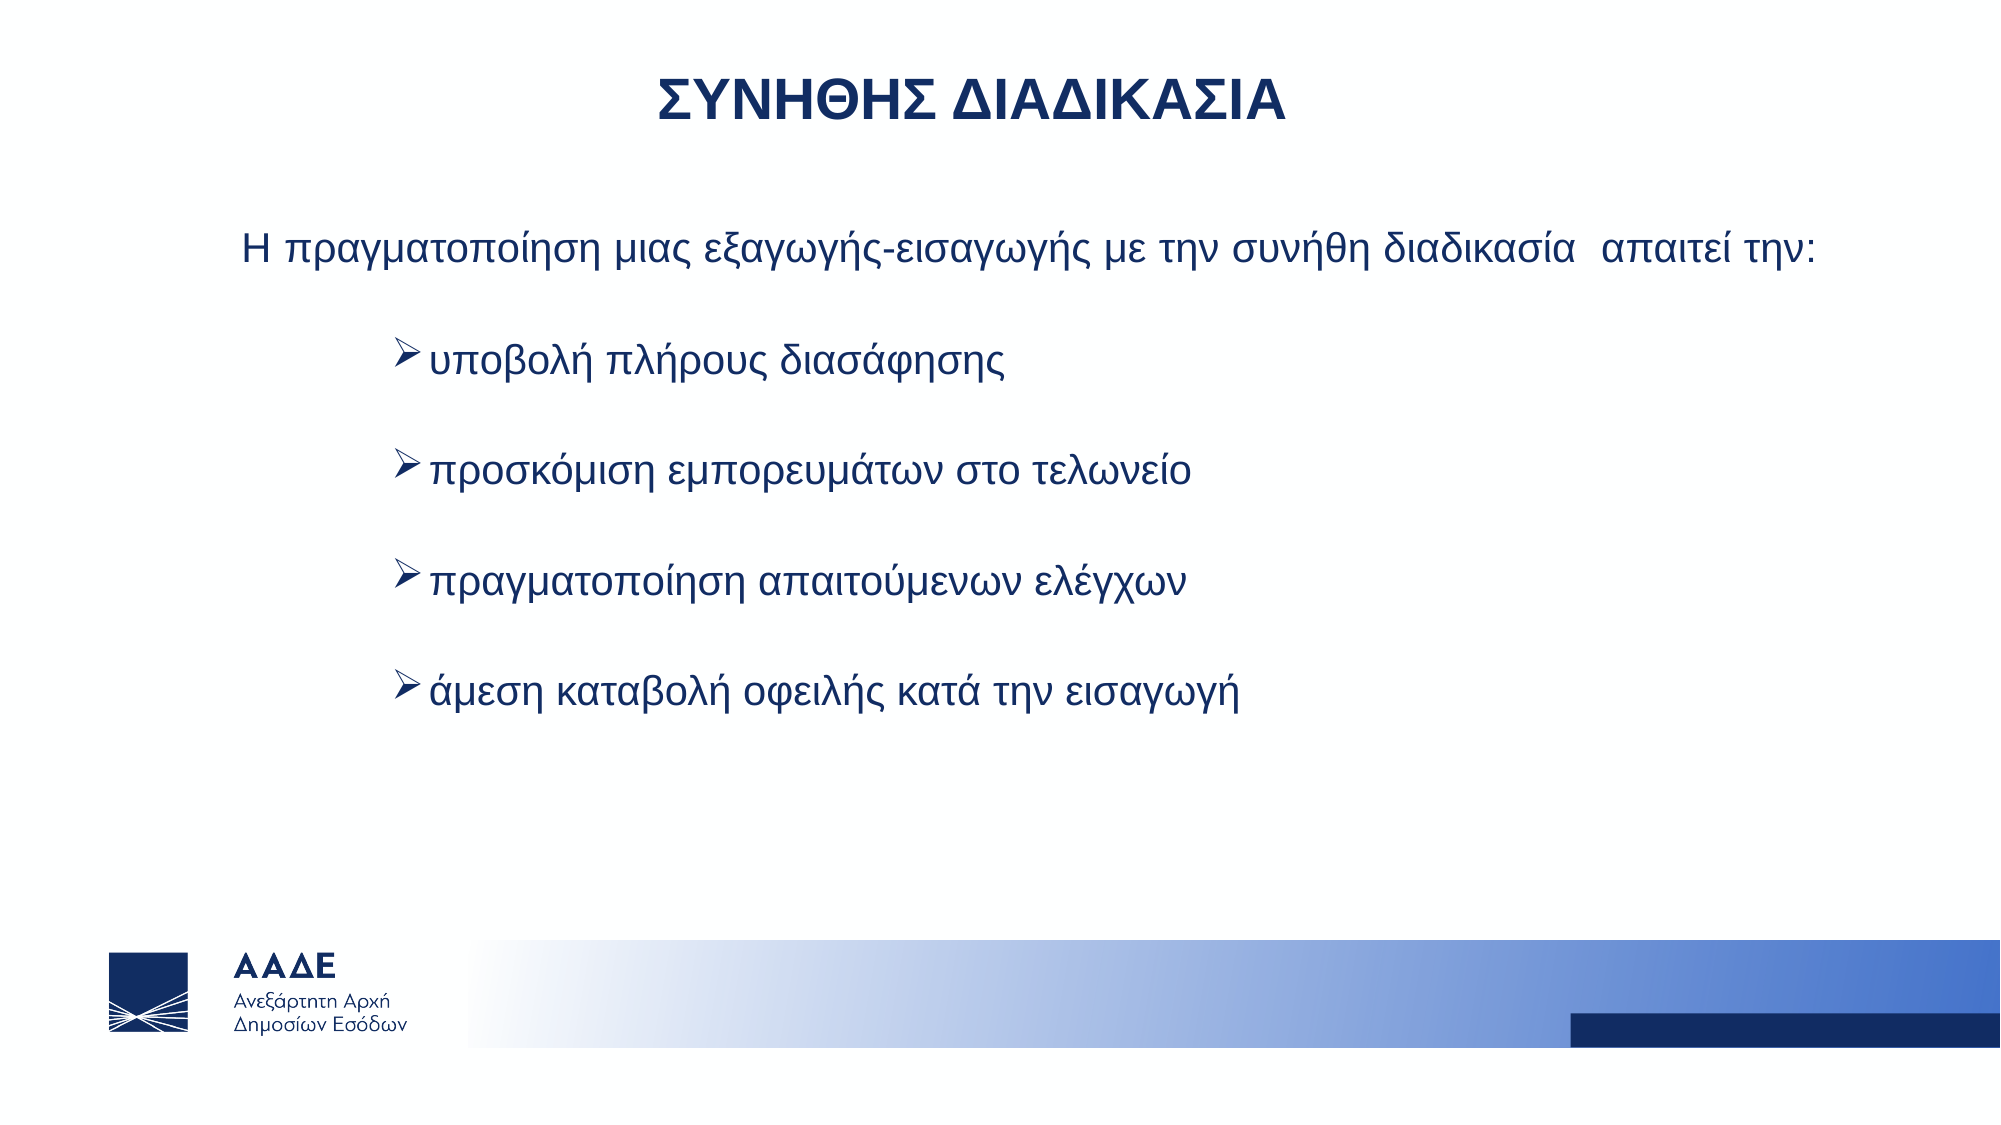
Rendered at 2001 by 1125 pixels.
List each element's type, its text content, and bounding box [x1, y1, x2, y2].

list Η πραγματοποίηση μιας εξαγωγής-εισαγωγής με την συνήθη διαδικασία απαιτεί την: υποβολή πλήρους διασάφησης προσκόμιση εμπορευμάτων στο τελωνείο πραγματοποίηση απαιτούμενων ελέγχων άμεση καταβολή οφειλής κατά την εισαγωγή [226, 219, 1832, 906]
title ΣΥΝΗΘΗΣ ΔΙΑΔΙΚΑΣΙΑ [118, 46, 1843, 156]
picture [43, 898, 473, 1090]
